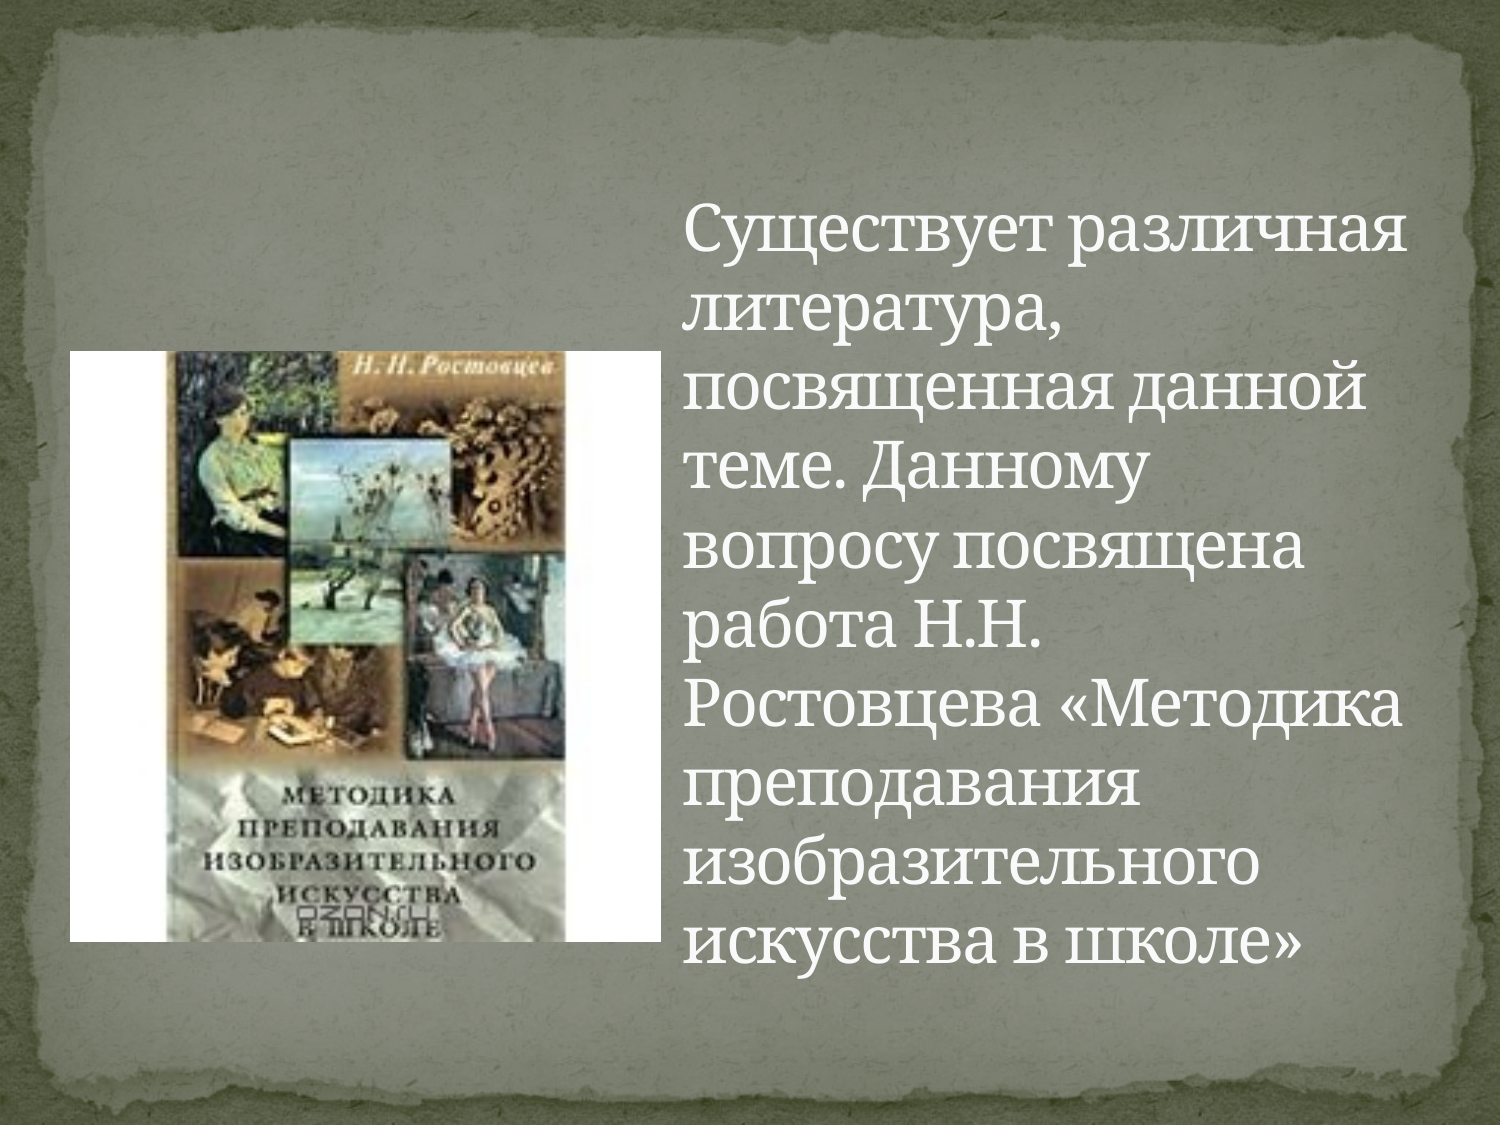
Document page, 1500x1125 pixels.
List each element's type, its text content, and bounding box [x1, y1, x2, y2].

title Существует различная литература, посвященная данной теме. Данному вопросу посвящена работа Н.Н. Ростовцева «Методика преподавания изобразительного искусства в школе» [667, 24, 1425, 985]
picture [70, 351, 661, 942]
